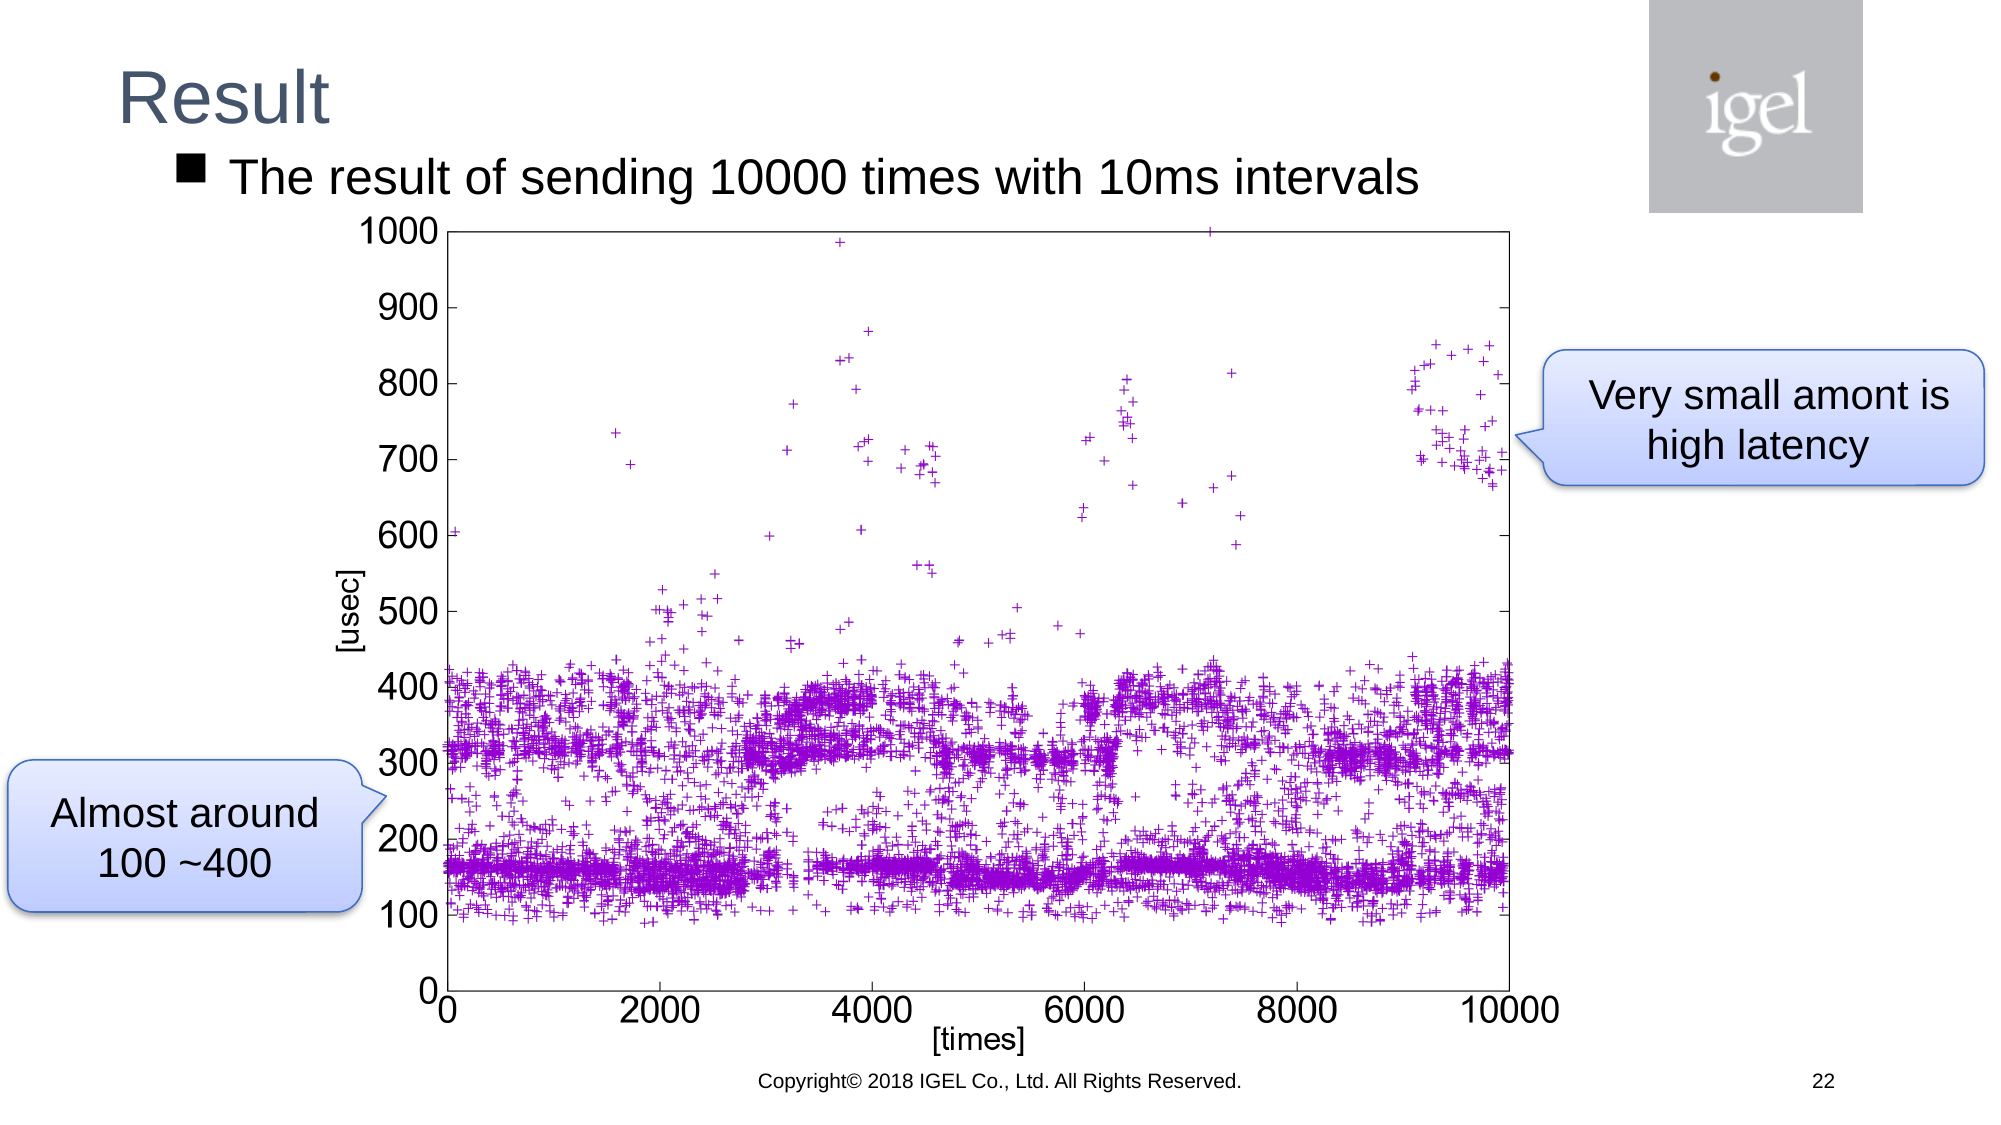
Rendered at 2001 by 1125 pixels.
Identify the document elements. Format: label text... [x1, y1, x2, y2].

text_box Almost around 100 ~400 [6, 759, 309, 913]
text_box Very small amont is high latency [1602, 349, 1986, 487]
footer Copyright© 2018 IGEL Co., Ltd. All Rights Reserved. [574, 1077, 1426, 1101]
slide_number 21 [1433, 1058, 1851, 1101]
picture [1649, 0, 1863, 213]
text_box The result of sending 10000 times with 10ms intervals [157, 137, 1528, 212]
title Result [102, 0, 1583, 188]
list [314, 212, 1598, 1069]
